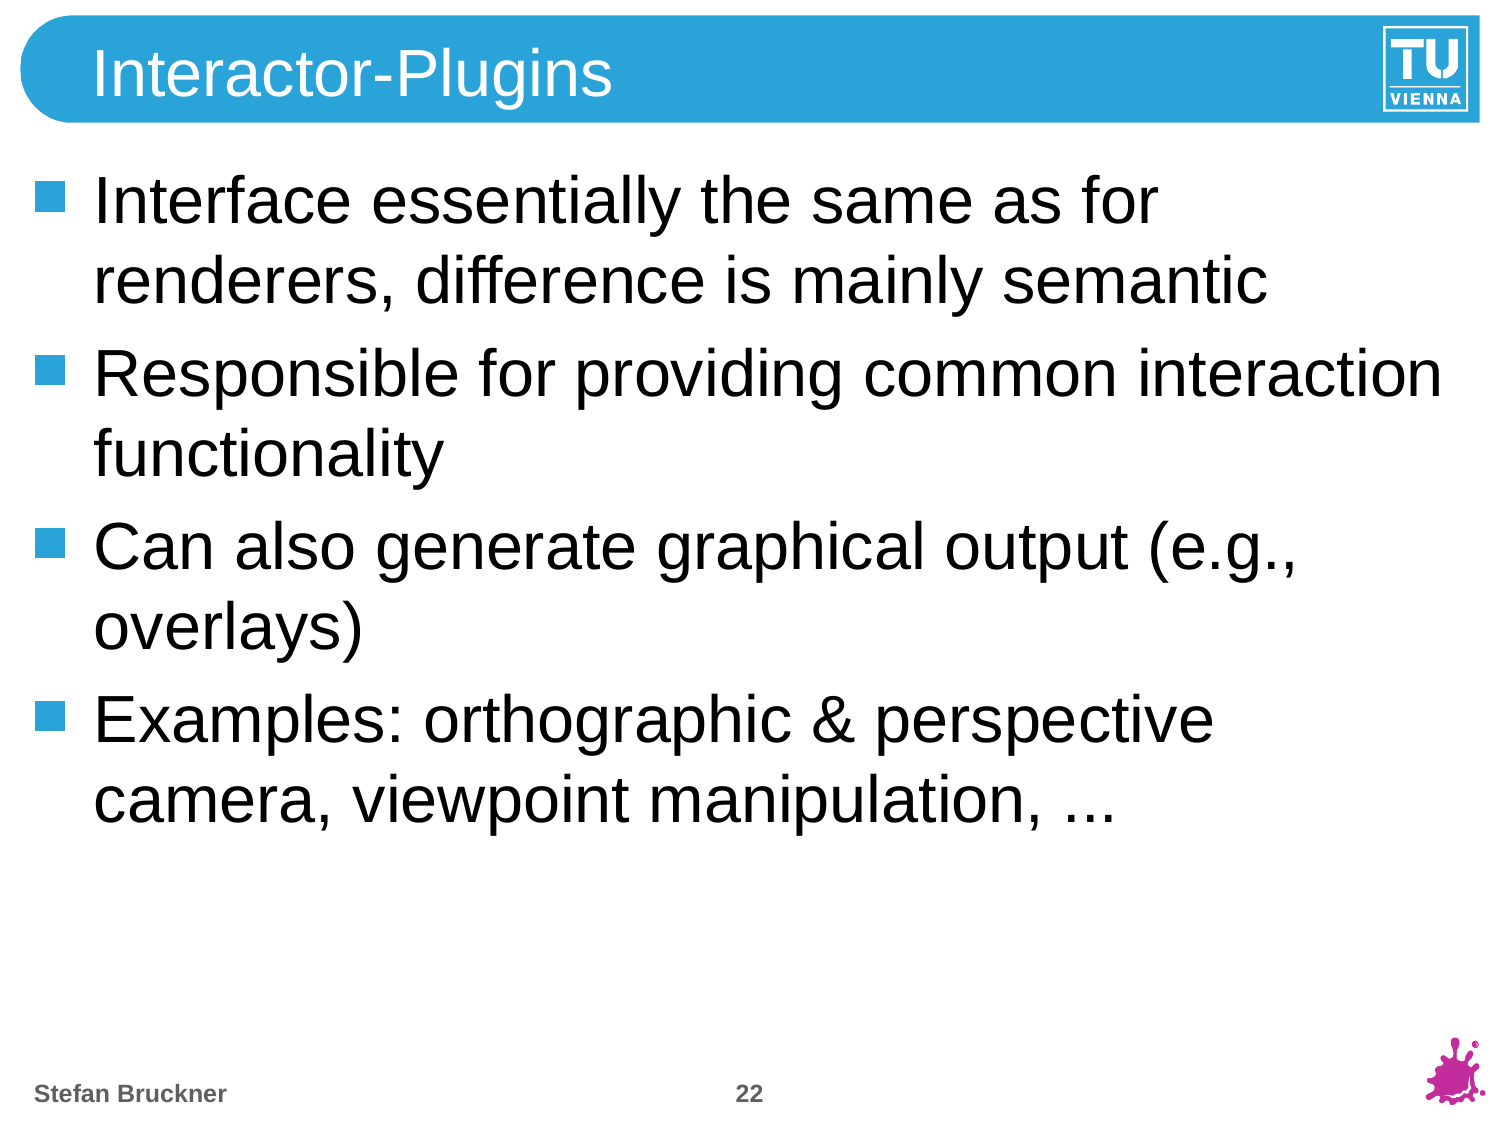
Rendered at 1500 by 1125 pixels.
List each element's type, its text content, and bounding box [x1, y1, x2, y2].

slide_number 21 [660, 1067, 839, 1118]
footer Stefan Bruckner [18, 1067, 637, 1118]
title Interactor-Plugins [76, 6, 1351, 132]
list Interface essentially the same as for renderers, difference is mainly semantic Responsible for providing common interaction functionality Can also generate graphical output (e.g., overlays) Examples: orthographic & perspective camera, viewpoint manipulation, ... [19, 148, 1481, 1048]
